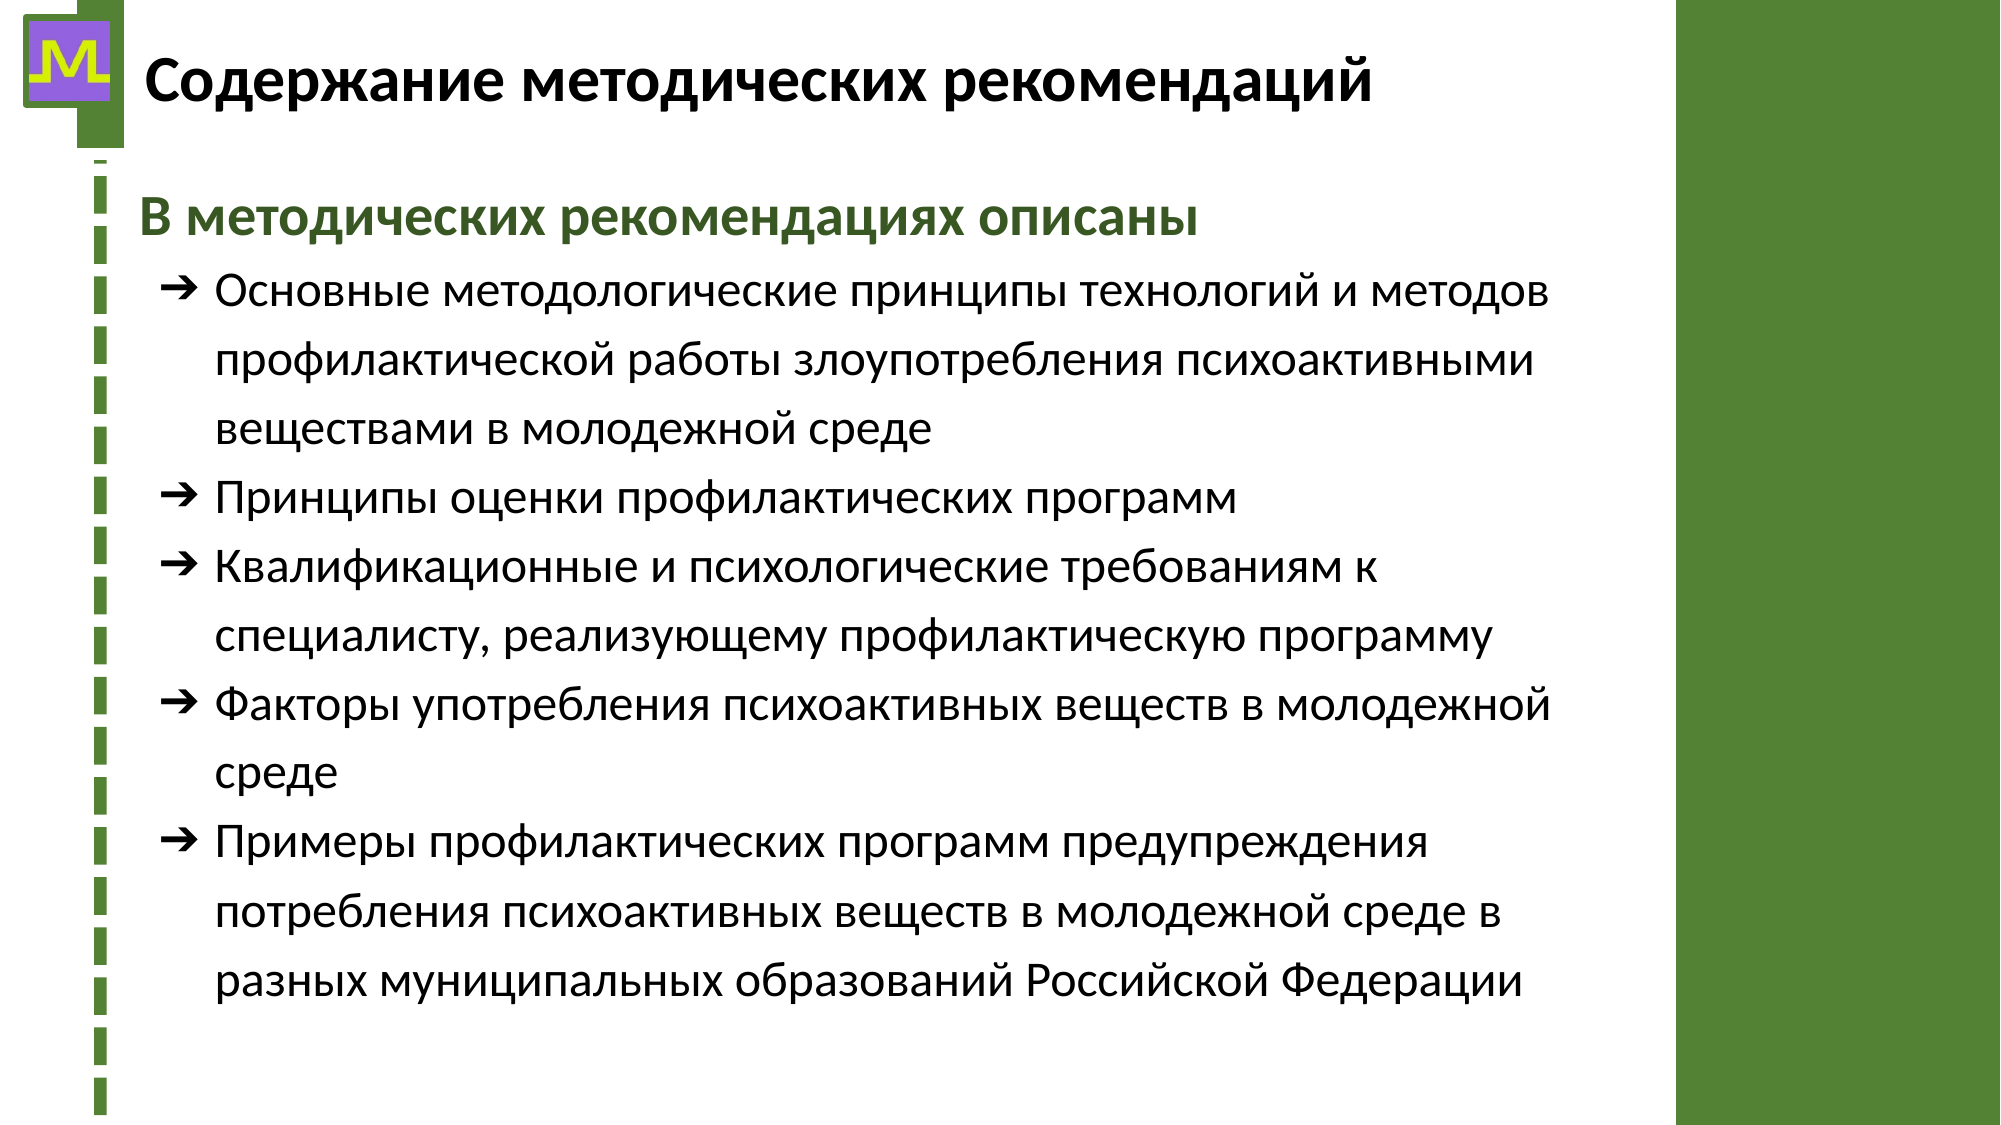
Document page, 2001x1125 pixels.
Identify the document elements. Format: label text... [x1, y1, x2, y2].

text_box [1669, 0, 2000, 1125]
text_box [70, 0, 131, 155]
picture [28, 20, 110, 102]
text_box В методических рекомендациях описаны Основные методологические принципы технологий и методов профилактической работы злоупотребления психоактивными веществами в молодежной среде Принципы оценки профилактических программ Квалификационные и психологические требованиям к специалисту, реализующему профилактическую программу Факторы употребления психоактивных веществ в молодежной среде Примеры профилактических программ предупреждения потребления психоактивных веществ в молодежной среде в разных муниципальных образований Российской Федерации [124, 151, 1640, 1048]
title Содержание методических рекомендаций [131, 16, 1631, 121]
